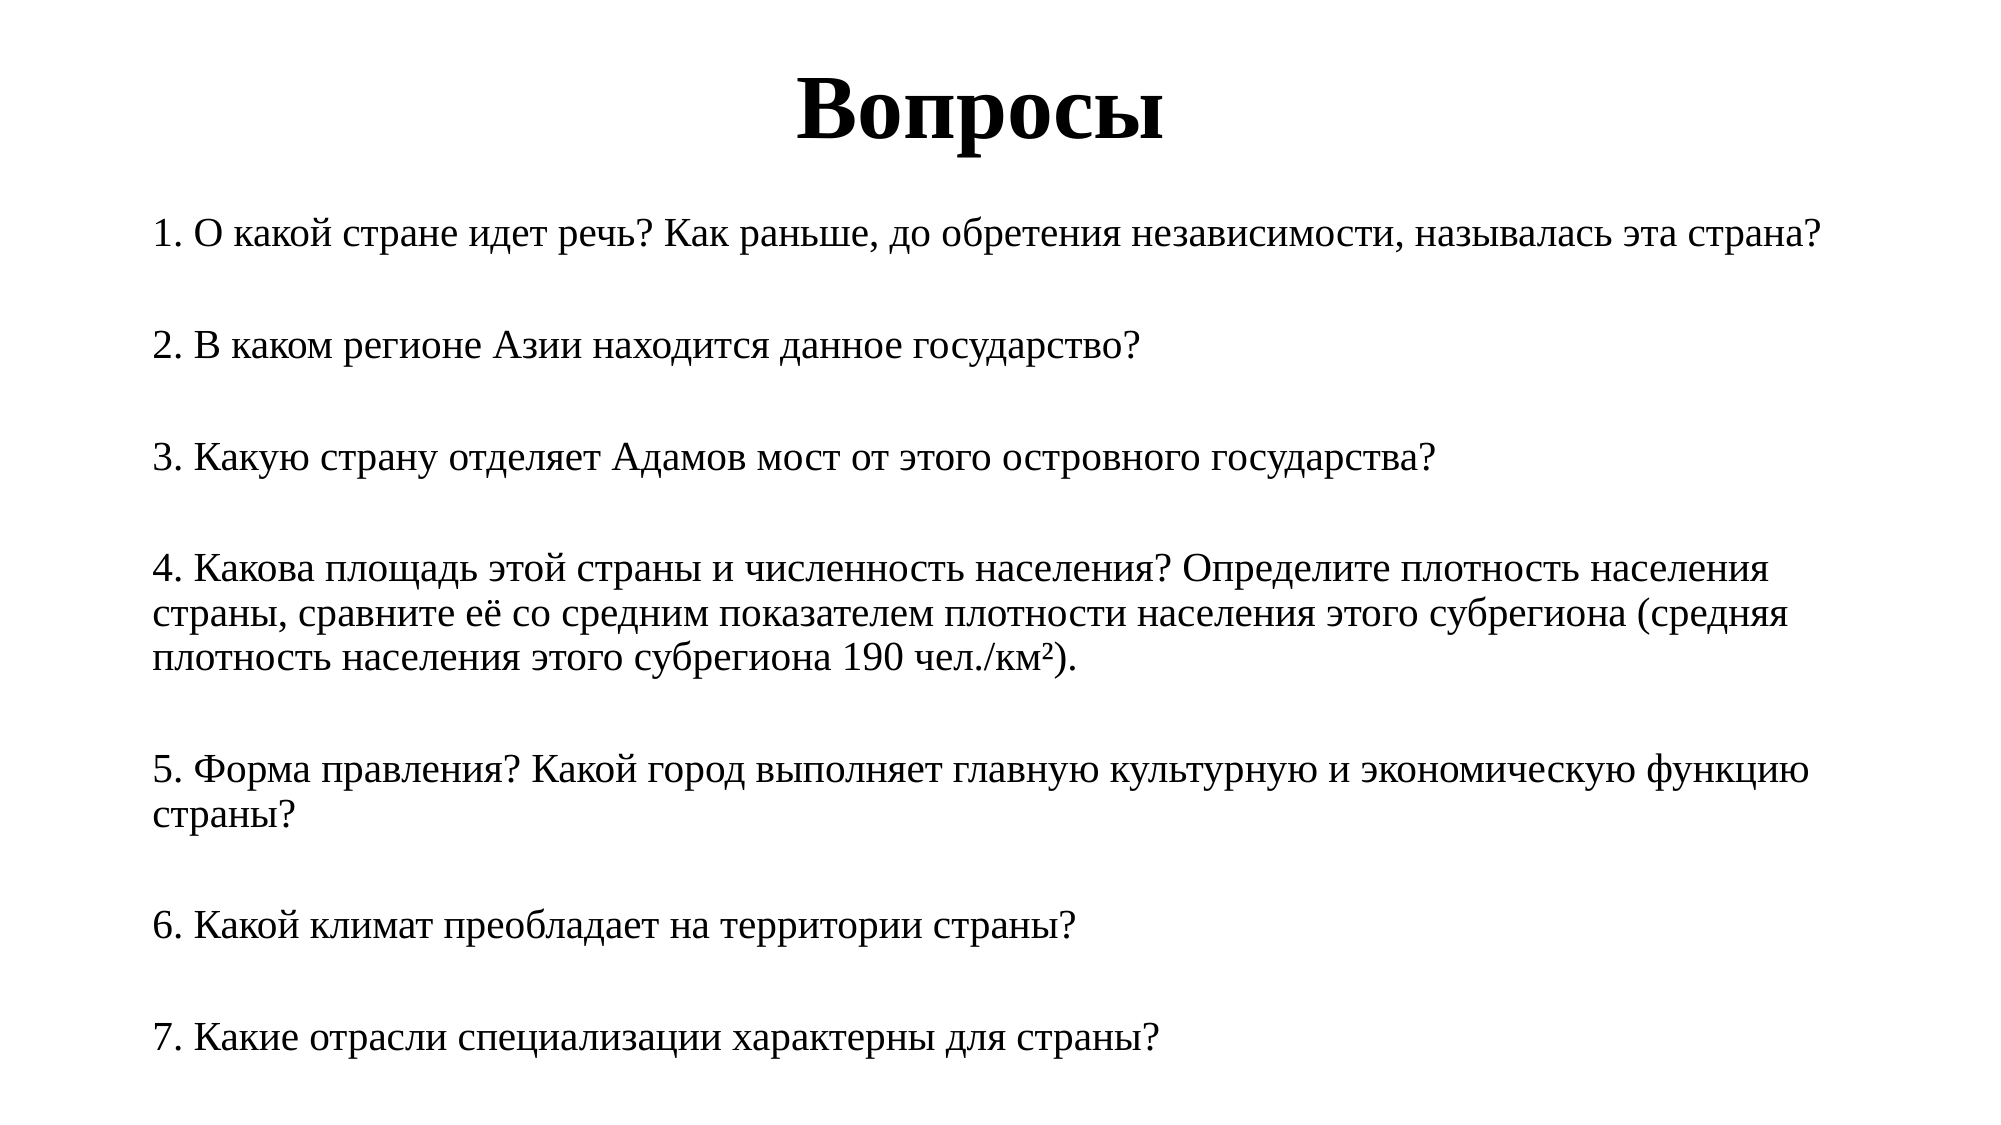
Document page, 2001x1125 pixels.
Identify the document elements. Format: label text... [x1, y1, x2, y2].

title Вопросы [118, 0, 1844, 218]
list 1. О какой стране идет речь? Как раньше, до обретения независимости, называлась эта страна? 2. В каком регионе Азии находится данное государство? 3. Какую страну отделяет Адамов мост от этого островного государства? 4. Какова площадь этой страны и численность населения? Определите плотность населения страны, сравните её со средним показателем плотности населения этого субрегиона (средняя плотность населения этого субрегиона 190 чел./км²). 5. Форма правления? Какой город выполняет главную культурную и экономическую функцию страны? 6. Какой климат преобладает на территории страны? 7. Какие отрасли специализации характерны для страны? [137, 203, 1863, 1096]
